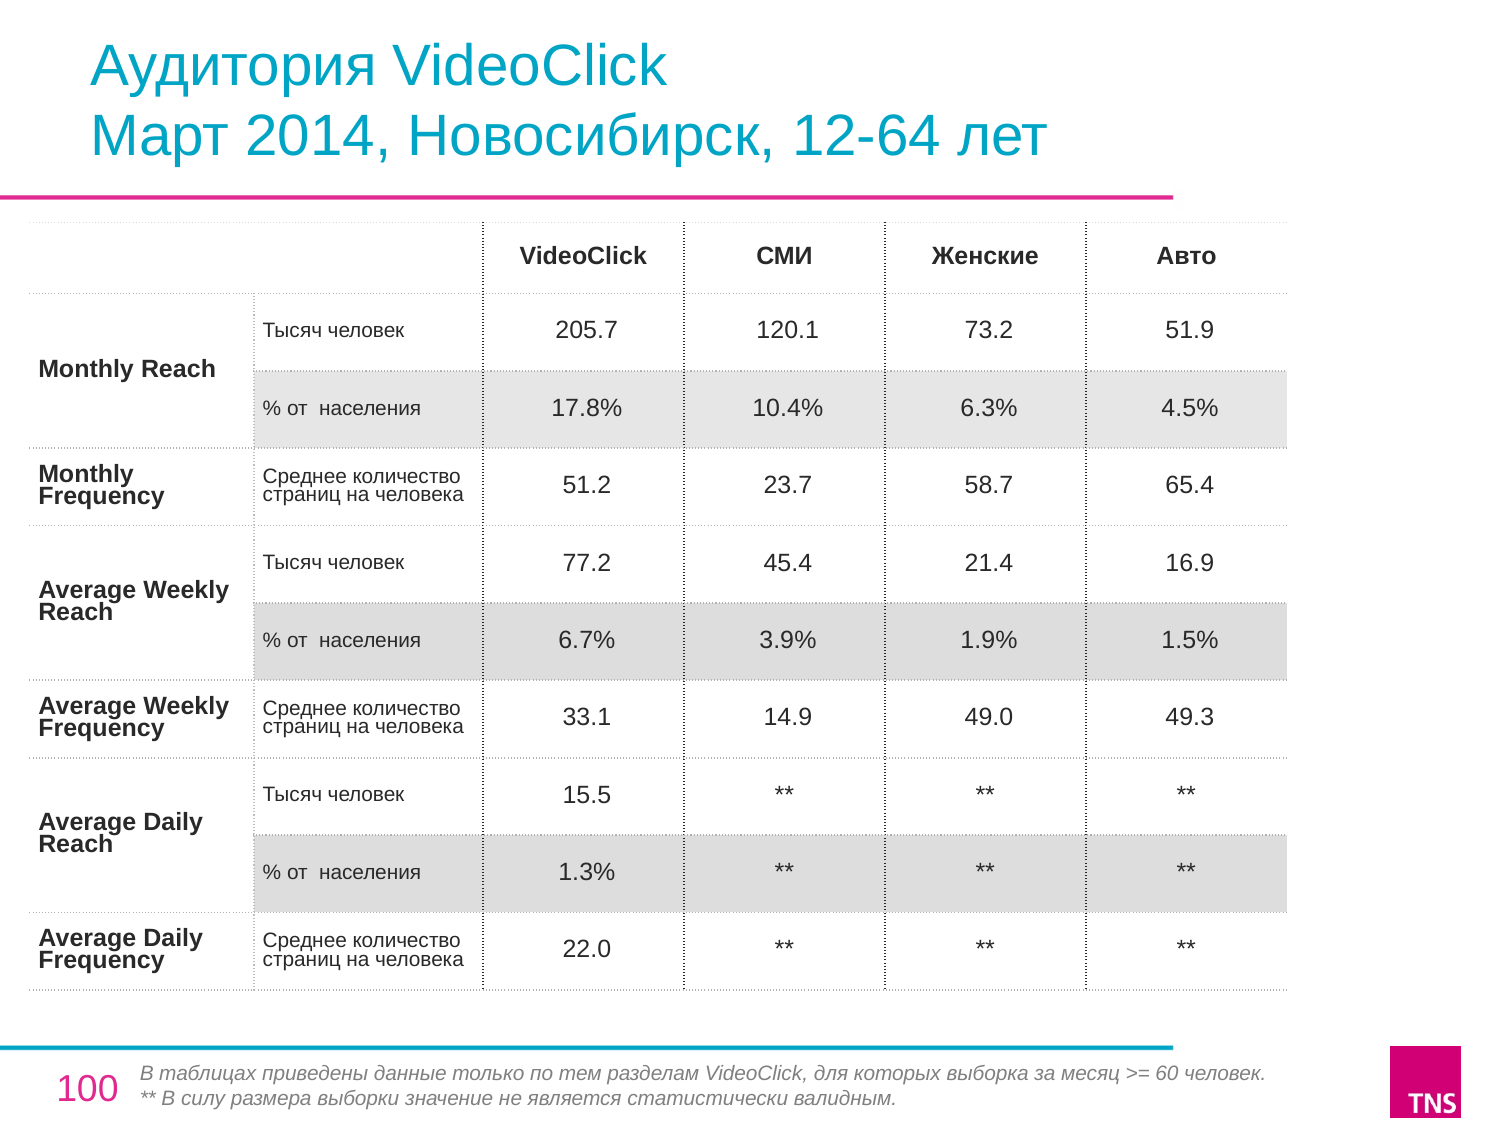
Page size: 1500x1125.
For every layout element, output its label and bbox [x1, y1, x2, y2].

picture [0, 0, 1500, 1125]
table_header [29, 223, 1287, 294]
table_cell [29, 294, 1287, 990]
text_box [124, 1052, 1463, 1117]
slide_number [40, 1055, 392, 1125]
title [74, 8, 1476, 187]
